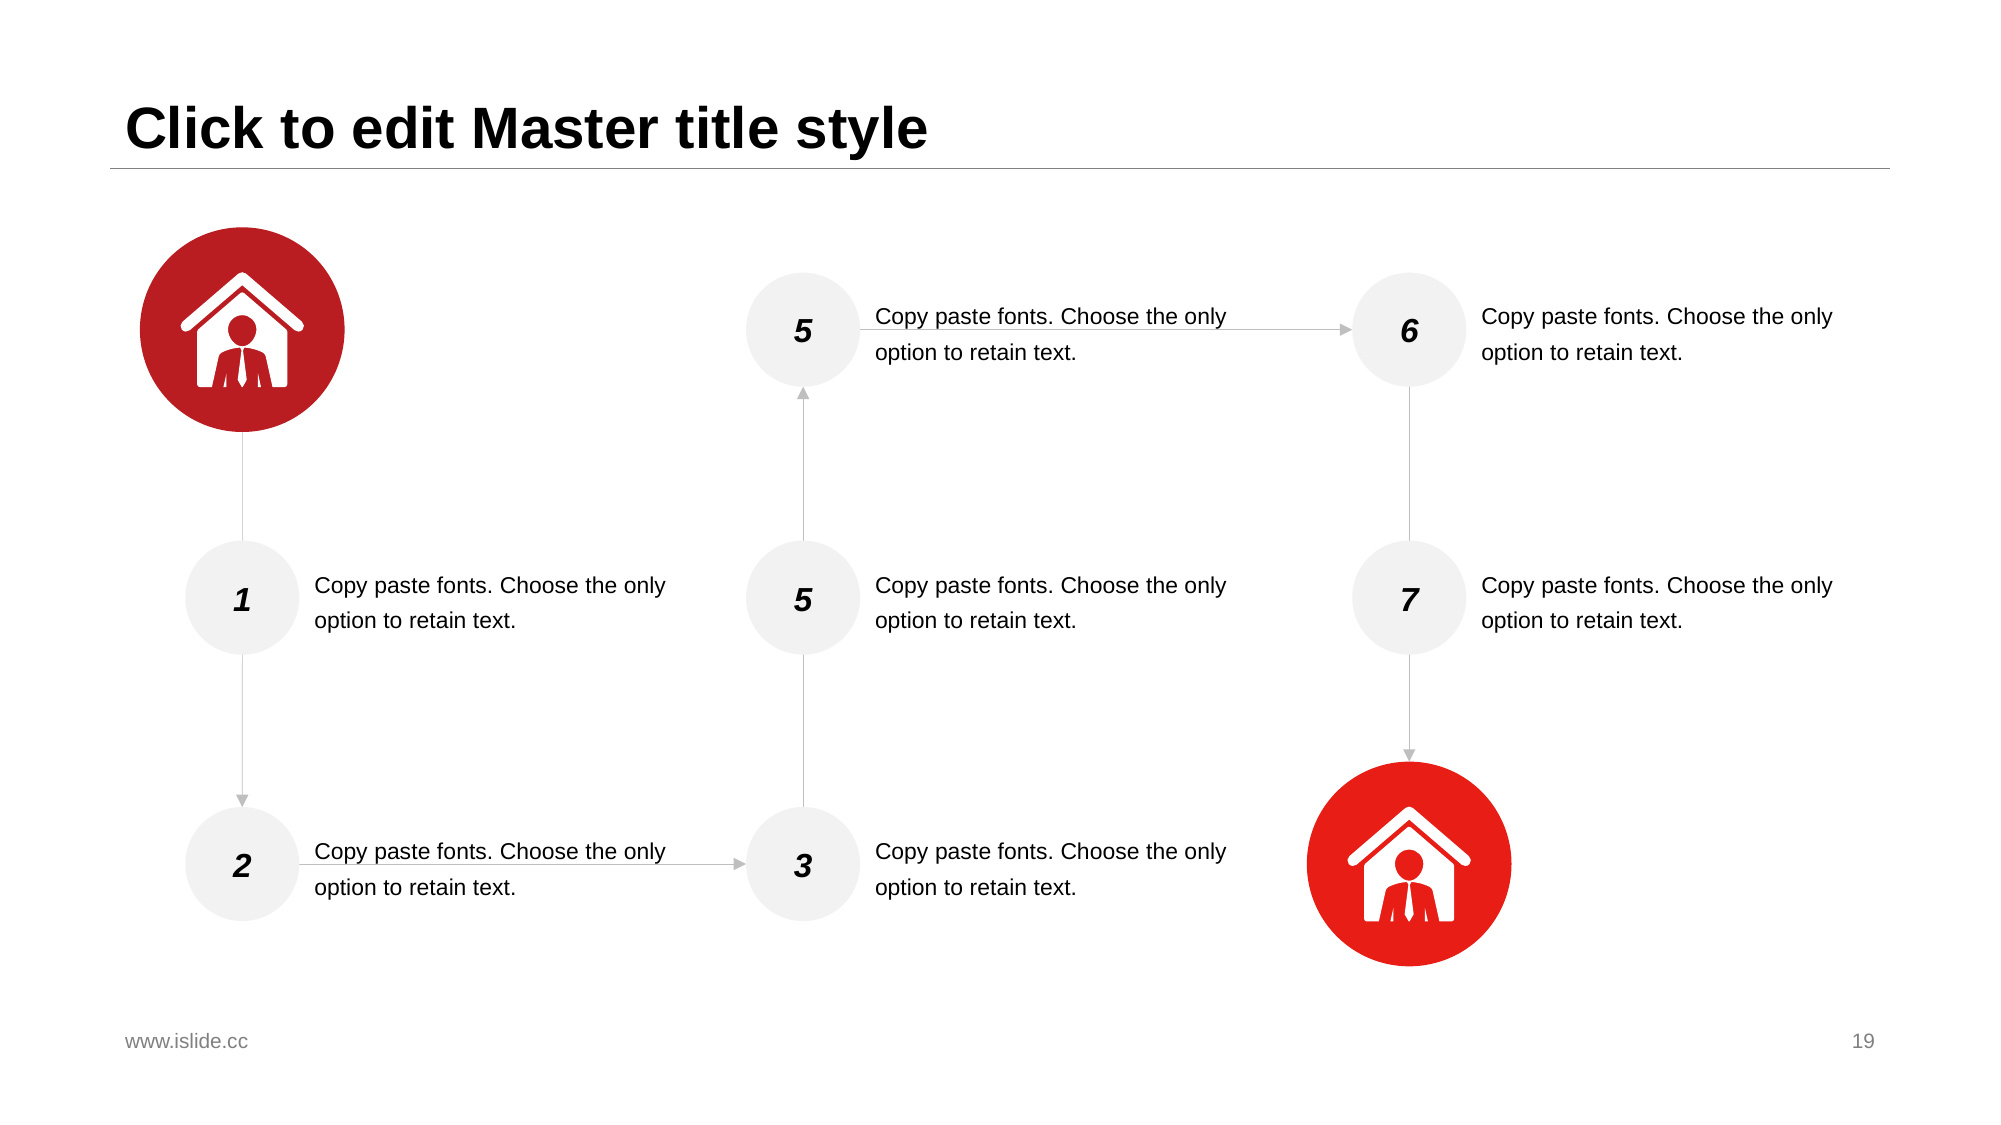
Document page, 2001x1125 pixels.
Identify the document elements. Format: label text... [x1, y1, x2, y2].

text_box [139, 227, 1861, 967]
slide_number 19 [1412, 1023, 1890, 1058]
title Click to edit Master title style [109, 0, 1890, 169]
footer www.islide.cc [109, 1023, 790, 1058]
